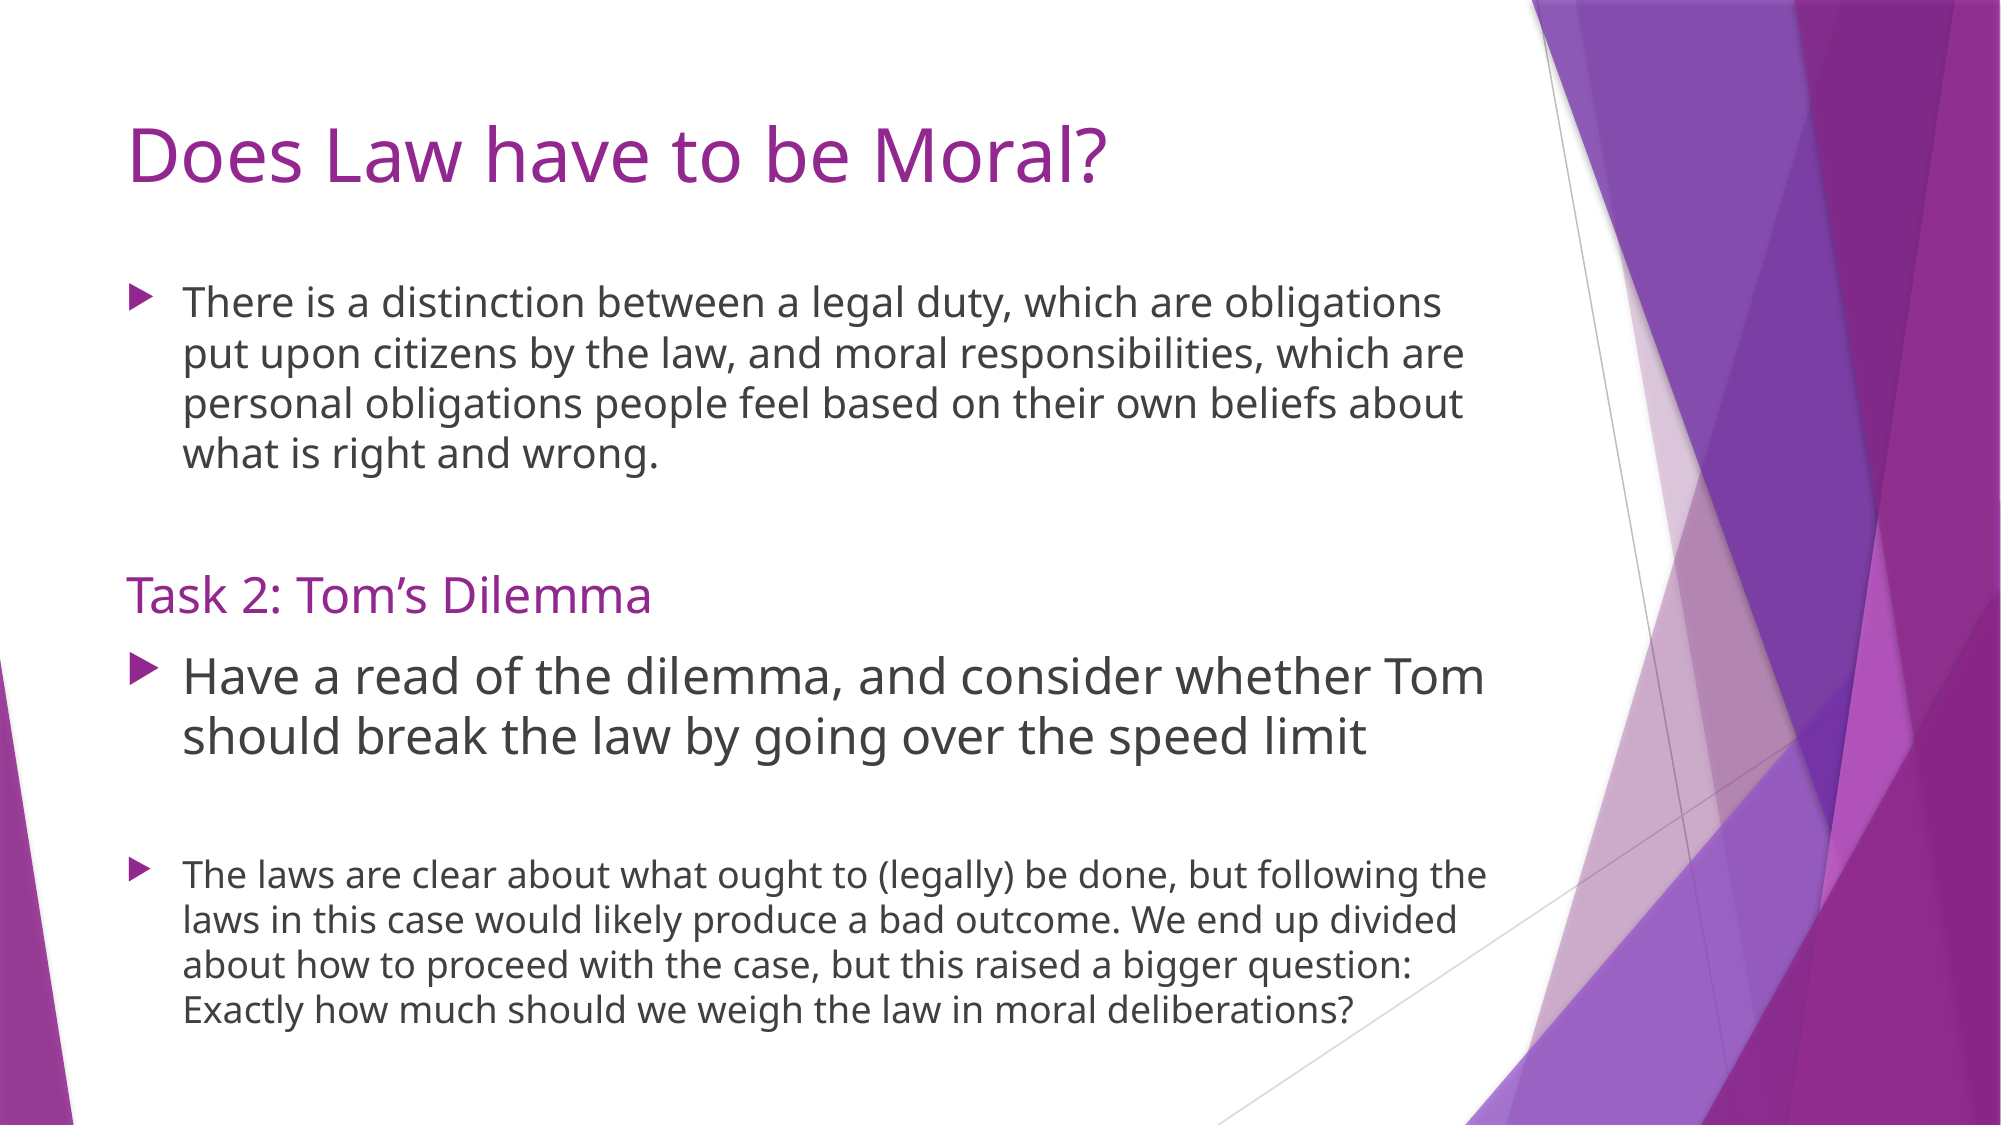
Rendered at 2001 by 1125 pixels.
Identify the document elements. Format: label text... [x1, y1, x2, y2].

list There is a distinction between a legal duty, which are obligations put upon citizens by the law, and moral responsibilities, which are personal obligations people feel based on their own beliefs about what is right and wrong. Task 2: Tom’s Dilemma Have a read of the dilemma, and consider whether Tom should break the law by going over the speed limit The laws are clear about what ought to (legally) be done, but following the laws in this case would likely produce a bad outcome. We end up divided about how to proceed with the case, but this raised a bigger question: Exactly how much should we weigh the law in moral deliberations? [111, 202, 1522, 1095]
title Does Law have to be Moral? [111, 99, 1522, 202]
